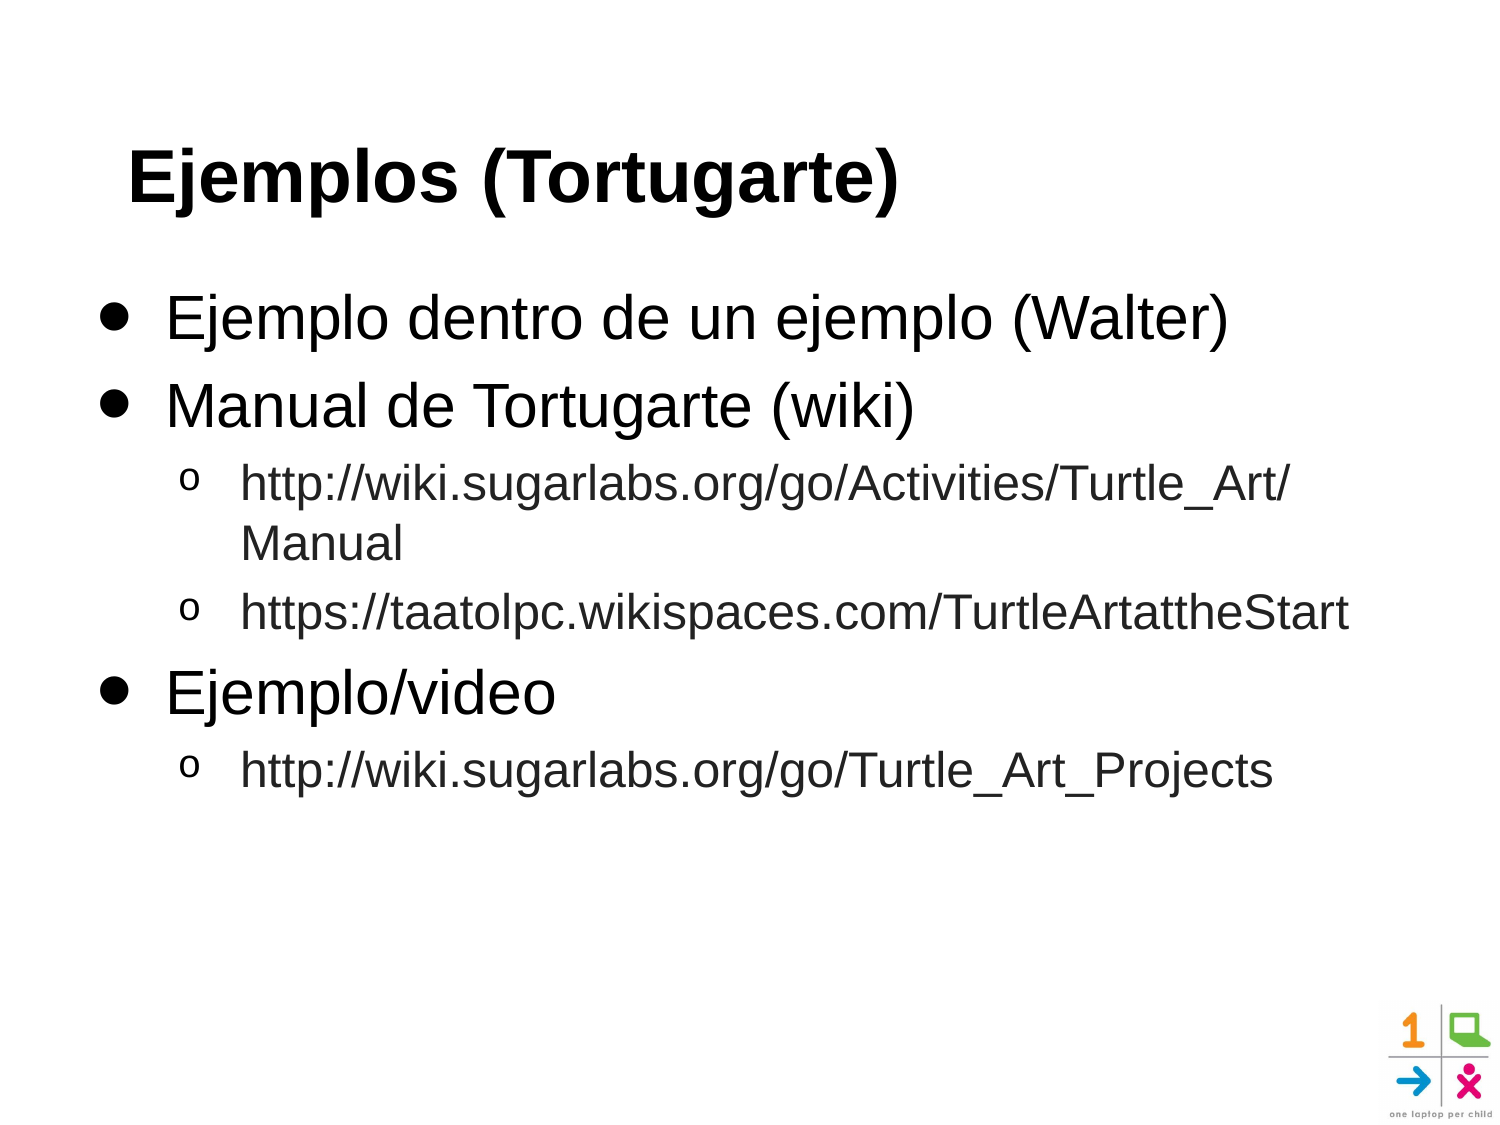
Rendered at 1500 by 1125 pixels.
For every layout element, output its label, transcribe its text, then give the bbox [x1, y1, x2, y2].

title Ejemplos (Tortugarte) [75, 14, 1425, 233]
text_box [1378, 1000, 1500, 1125]
list Ejemplo dentro de un ejemplo (Walter) Manual de Tortugarte (wiki) http://wiki.sugarlabs.org/go/Activities/Turtle_Art/Manual https://taatolpc.wikispaces.com/TurtleArtattheStart Ejemplo/video http://wiki.sugarlabs.org/go/Turtle_Art_Projects [75, 262, 1425, 931]
